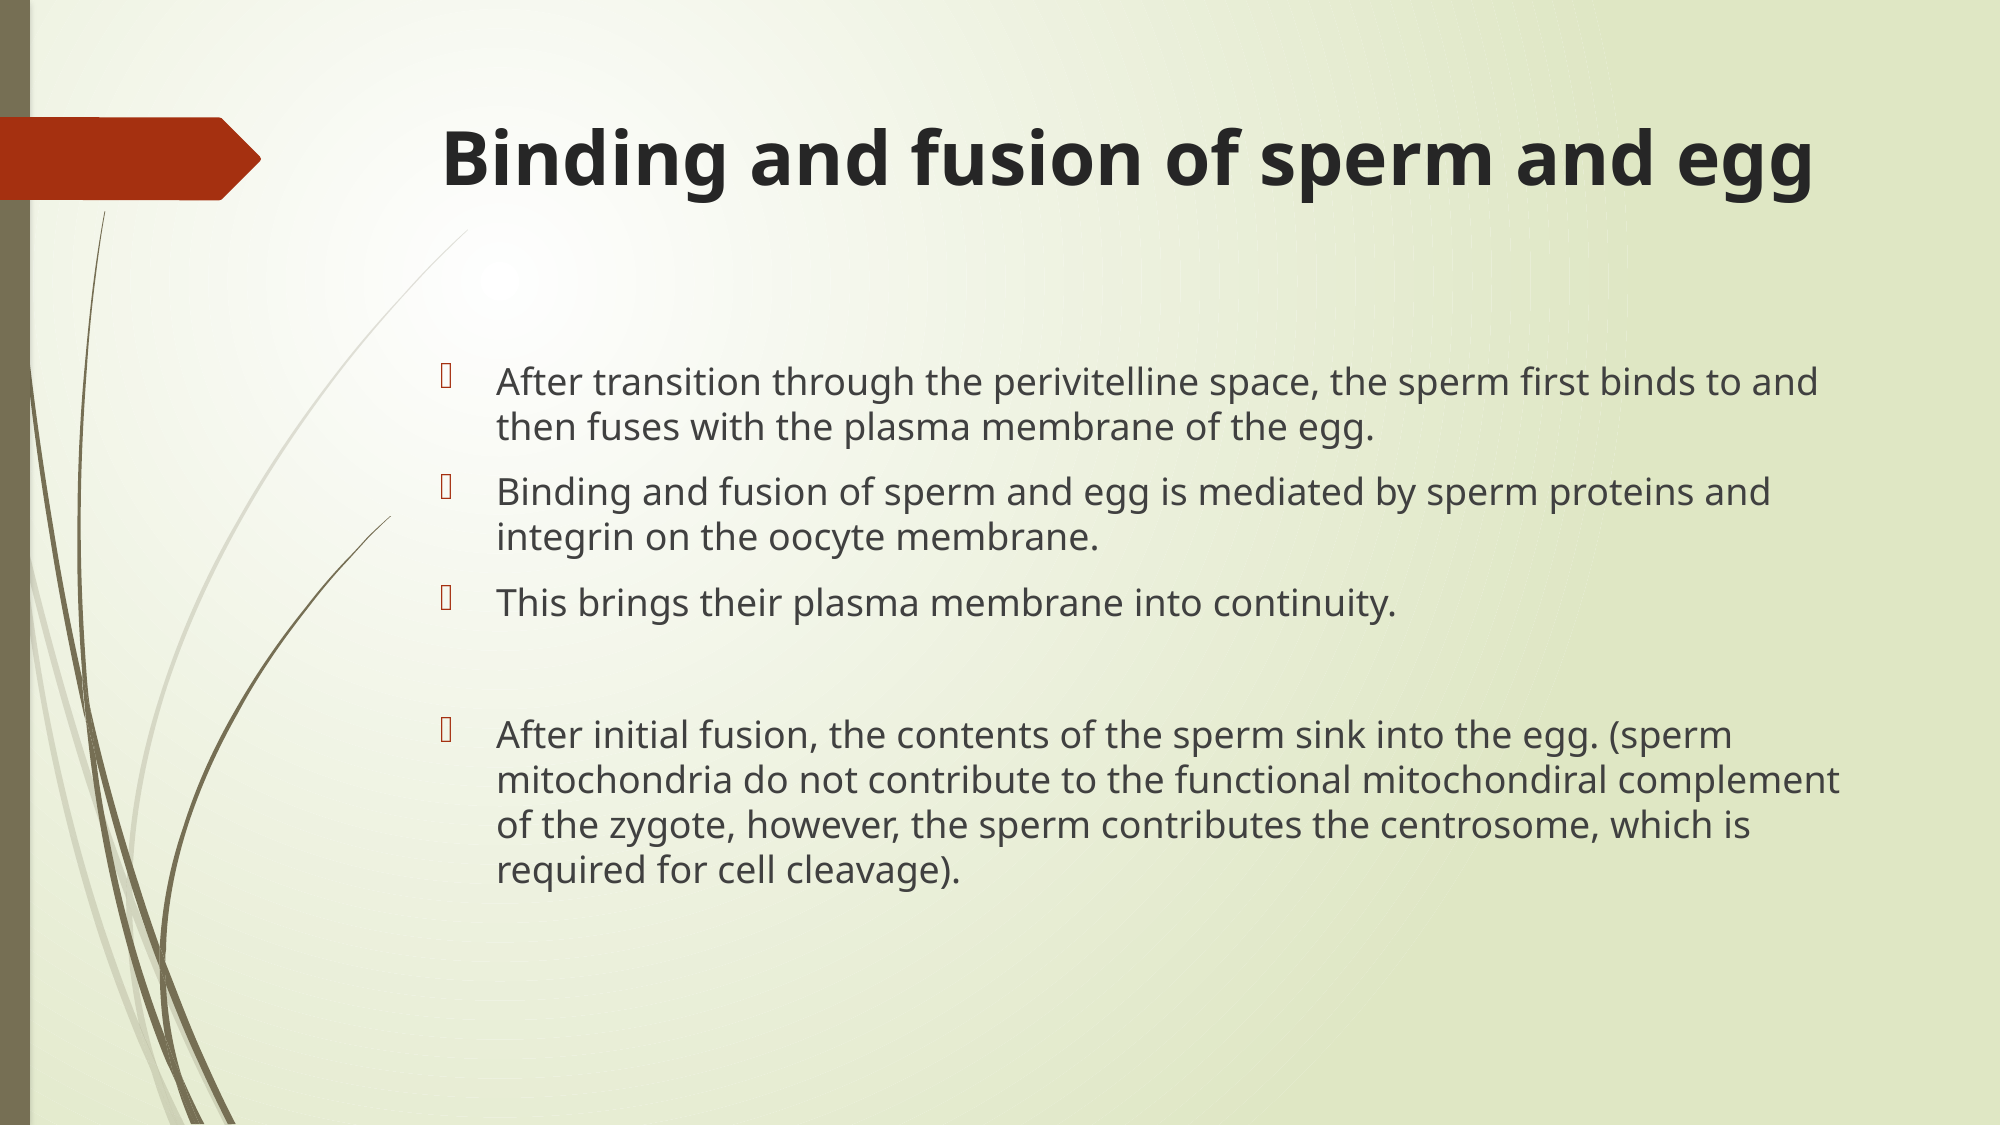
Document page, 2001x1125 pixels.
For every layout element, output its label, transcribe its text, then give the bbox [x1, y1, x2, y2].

title Binding and fusion of sperm and egg [425, 102, 1888, 313]
list After transition through the perivitelline space, the sperm first binds to and then fuses with the plasma membrane of the egg. Binding and fusion of sperm and egg is mediated by sperm proteins and integrin on the oocyte membrane. This brings their plasma membrane into continuity. After initial fusion, the contents of the sperm sink into the egg. (sperm mitochondria do not contribute to the functional mitochondiral complement of the zygote, however, the sperm contributes the centrosome, which is required for cell cleavage). [424, 350, 1888, 970]
